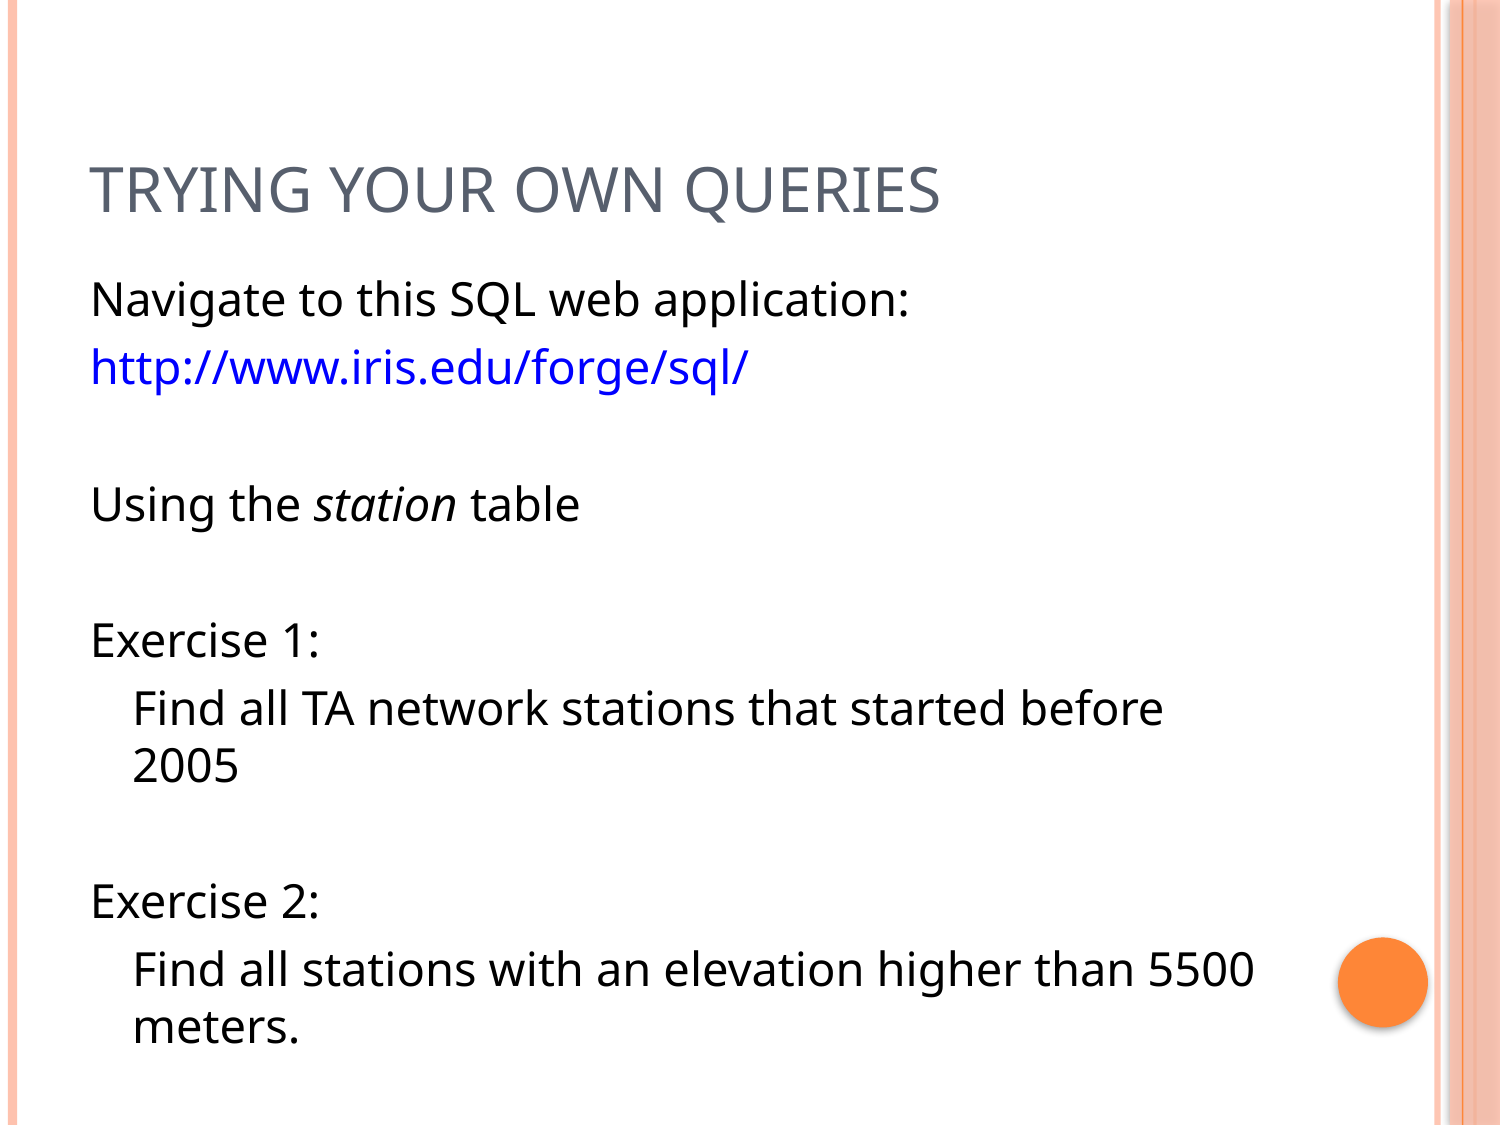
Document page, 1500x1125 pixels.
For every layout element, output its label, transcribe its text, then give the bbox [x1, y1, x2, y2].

title Trying your own queries [75, 45, 1300, 233]
list Navigate to this SQL web application: http://www.iris.edu/forge/sql/ Using the station table Exercise 1: Find all TA network stations that started before 2005 Exercise 2: Find all stations with an elevation higher than 5500 meters. [75, 262, 1300, 1062]
